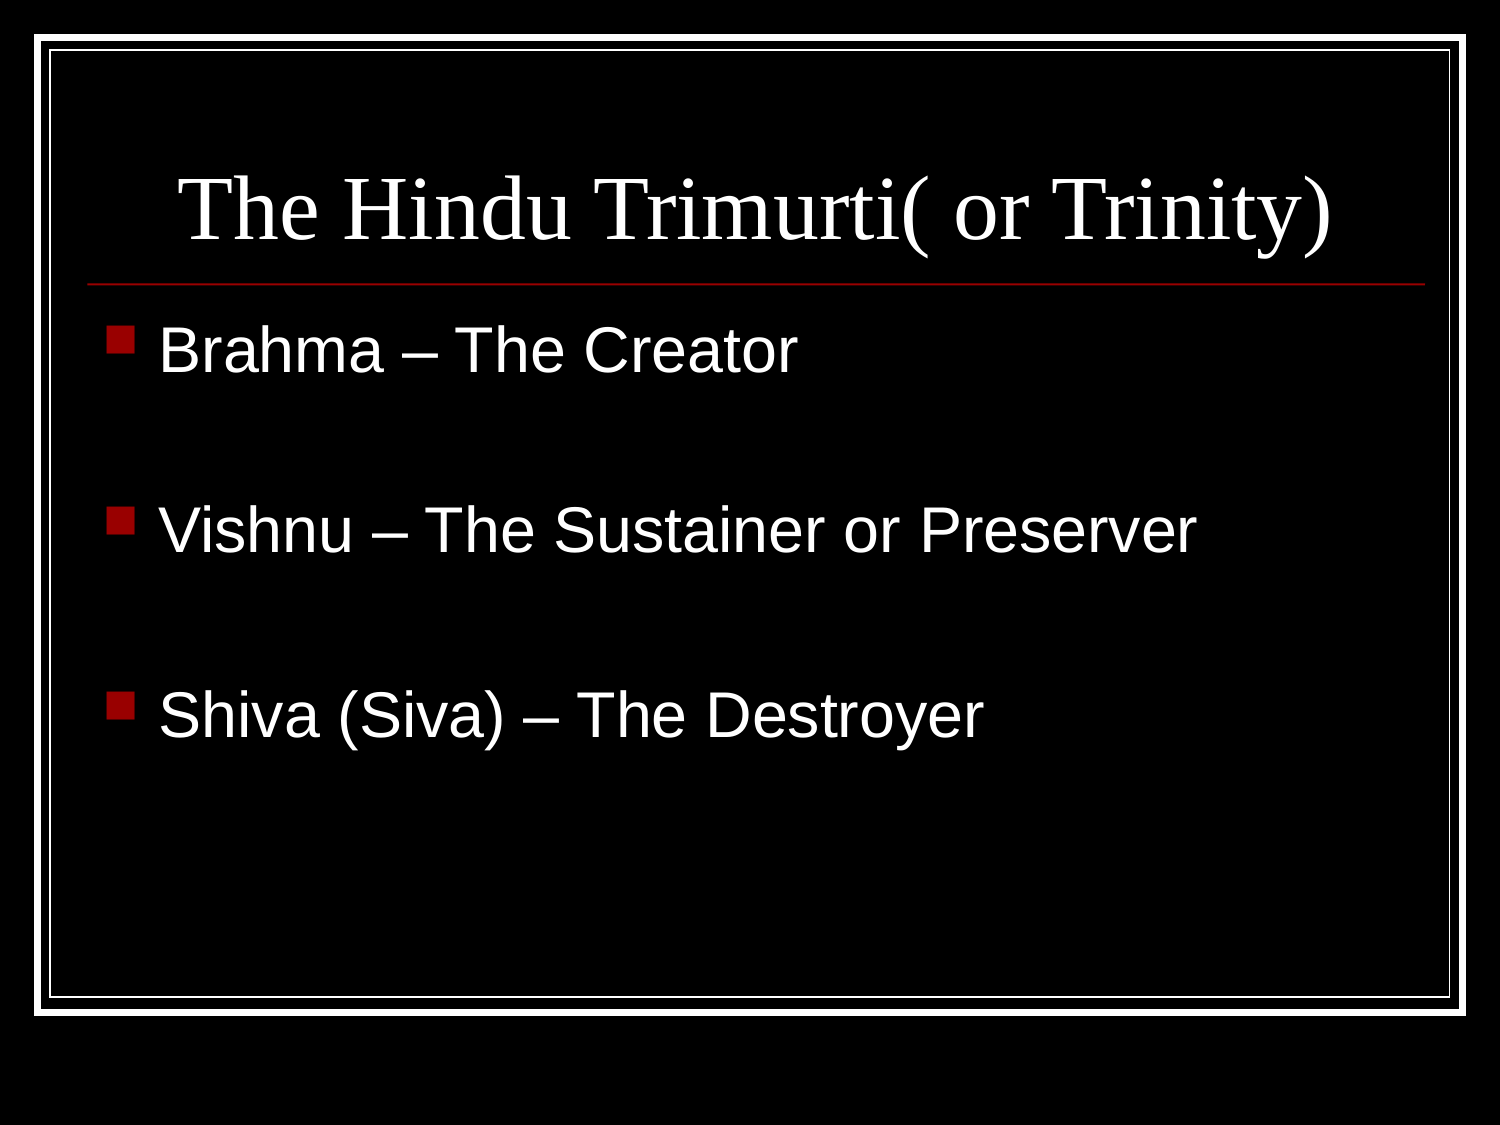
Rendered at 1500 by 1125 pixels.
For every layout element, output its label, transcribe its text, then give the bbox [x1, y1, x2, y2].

title The Hindu Trimurti( or Trinity) [87, 77, 1426, 266]
list Brahma – The Creator Vishnu – The Sustainer or Preserver Shiva (Siva) – The Destroyer [87, 299, 1426, 963]
